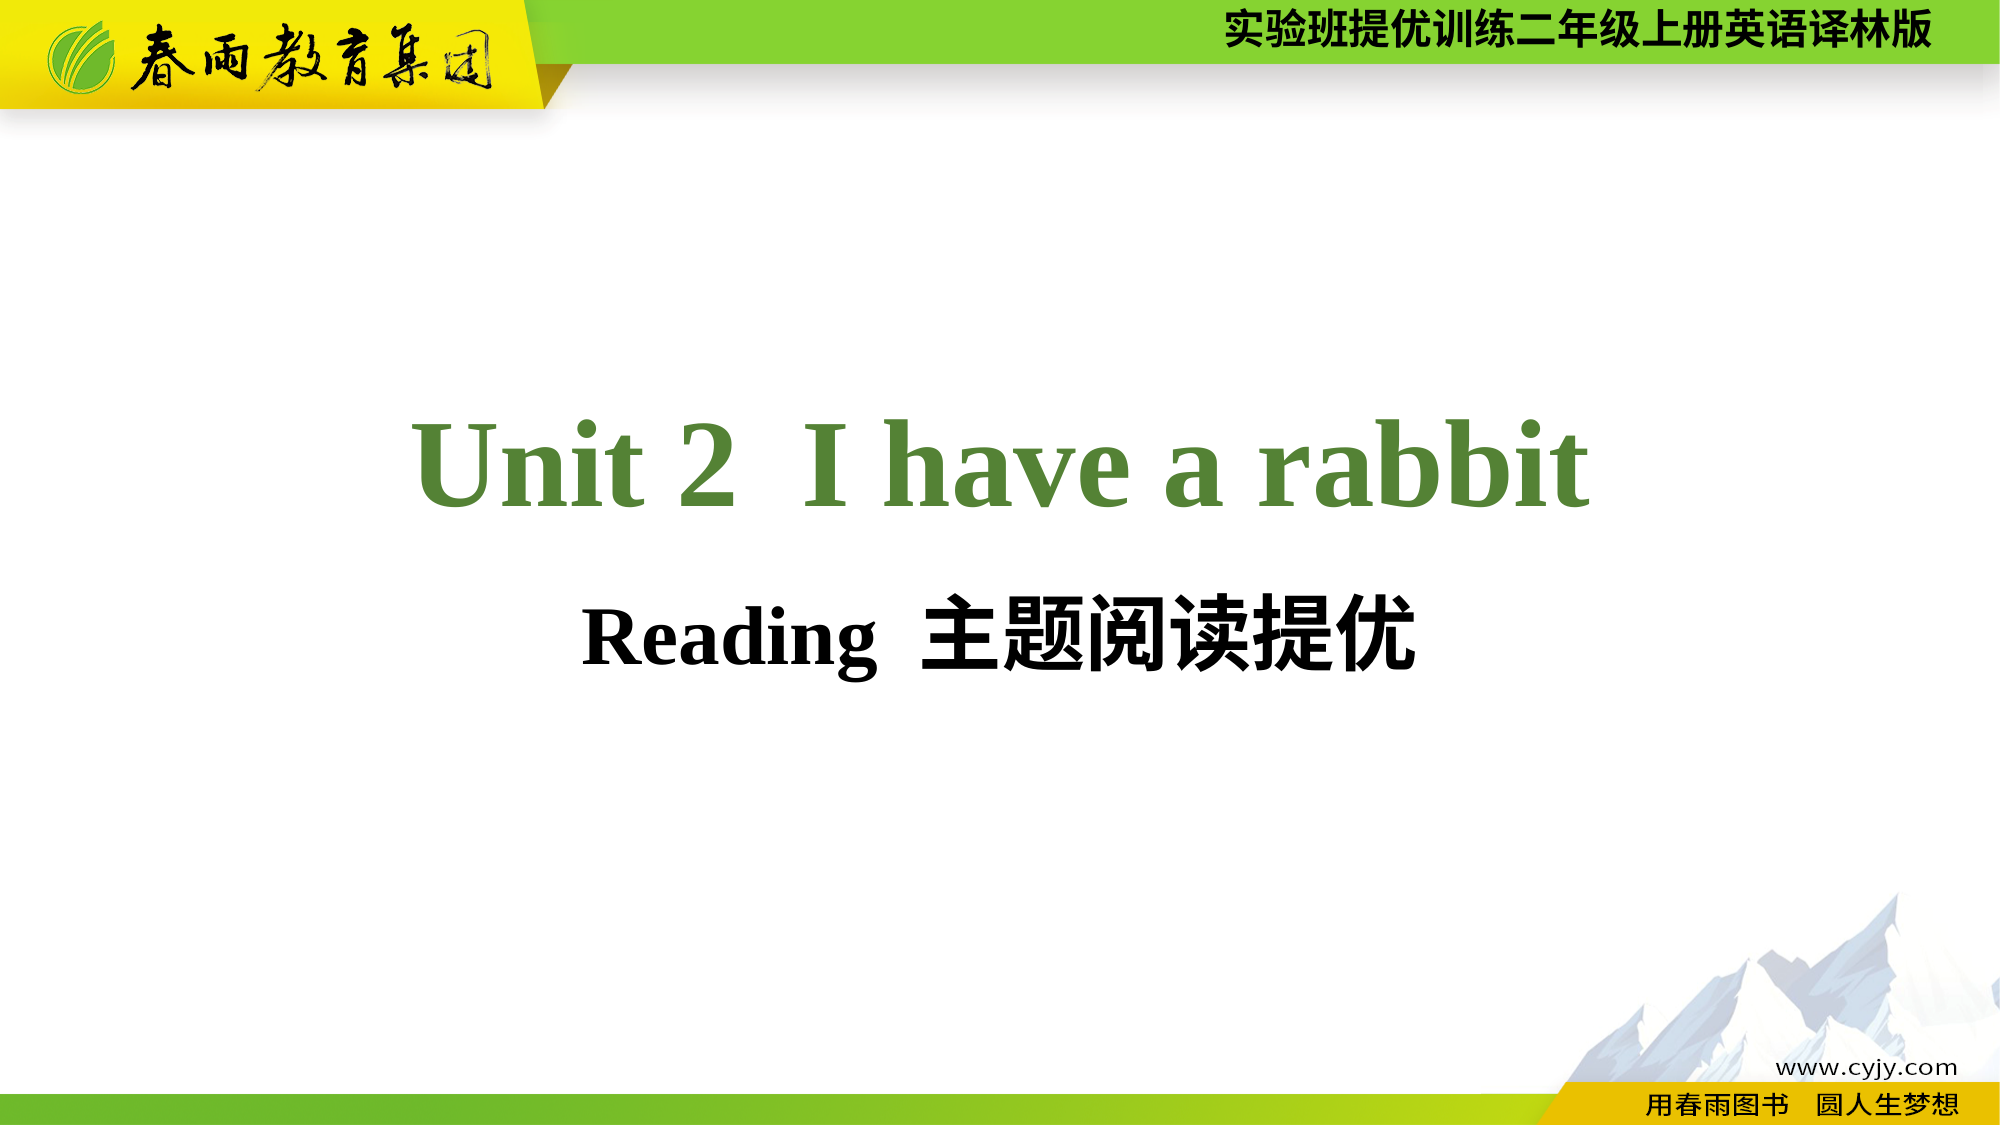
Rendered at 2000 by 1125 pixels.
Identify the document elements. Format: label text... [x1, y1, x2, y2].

text_box Unit 2 I have a rabbit Reading 主题阅读提优 [0, 298, 2000, 689]
picture [0, 689, 2000, 1125]
picture [0, 0, 2000, 298]
